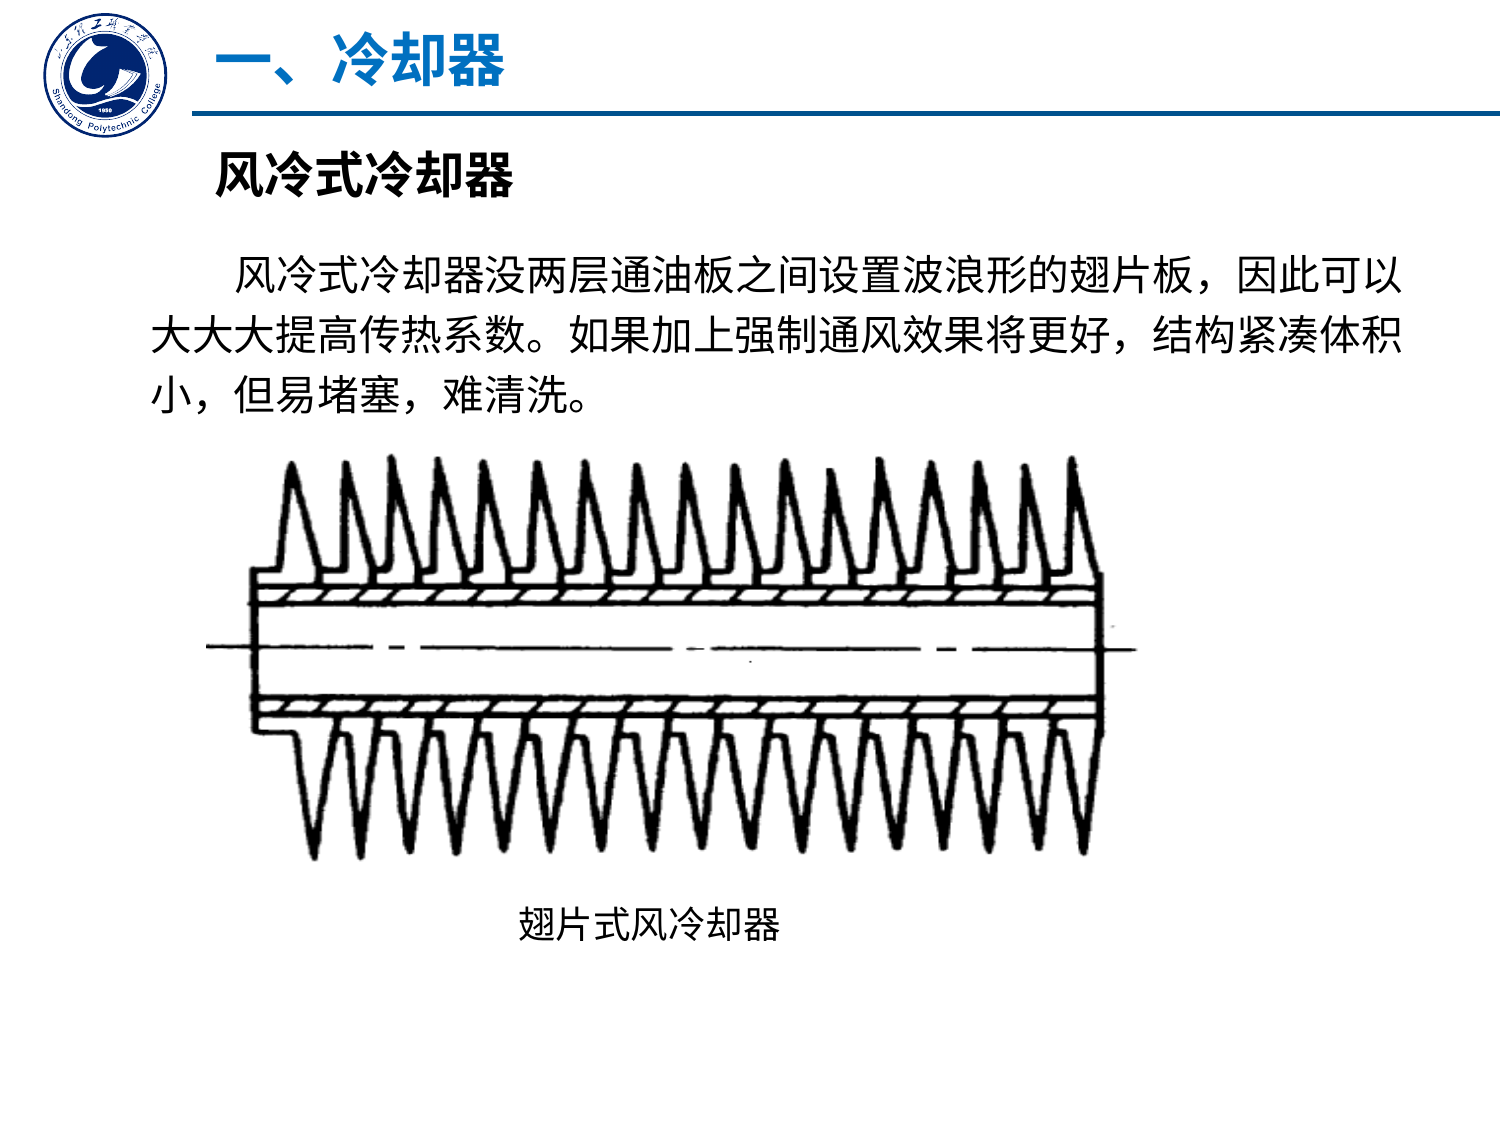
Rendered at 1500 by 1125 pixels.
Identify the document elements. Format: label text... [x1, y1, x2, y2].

text_box 翅片式风冷却器 [503, 893, 796, 953]
picture [43, 7, 174, 138]
picture [206, 444, 1144, 870]
text_box 一、冷却器 [199, 16, 1353, 102]
text_box 风冷式冷却器没两层通油板之间设置波浪形的翅片板，因此可以大大大提高传热系数。如果加上强制通风效果将更好，结构紧凑体积小，但易堵塞，难清洗。 [135, 231, 1424, 427]
text_box 风冷式冷却器 [199, 136, 1299, 211]
